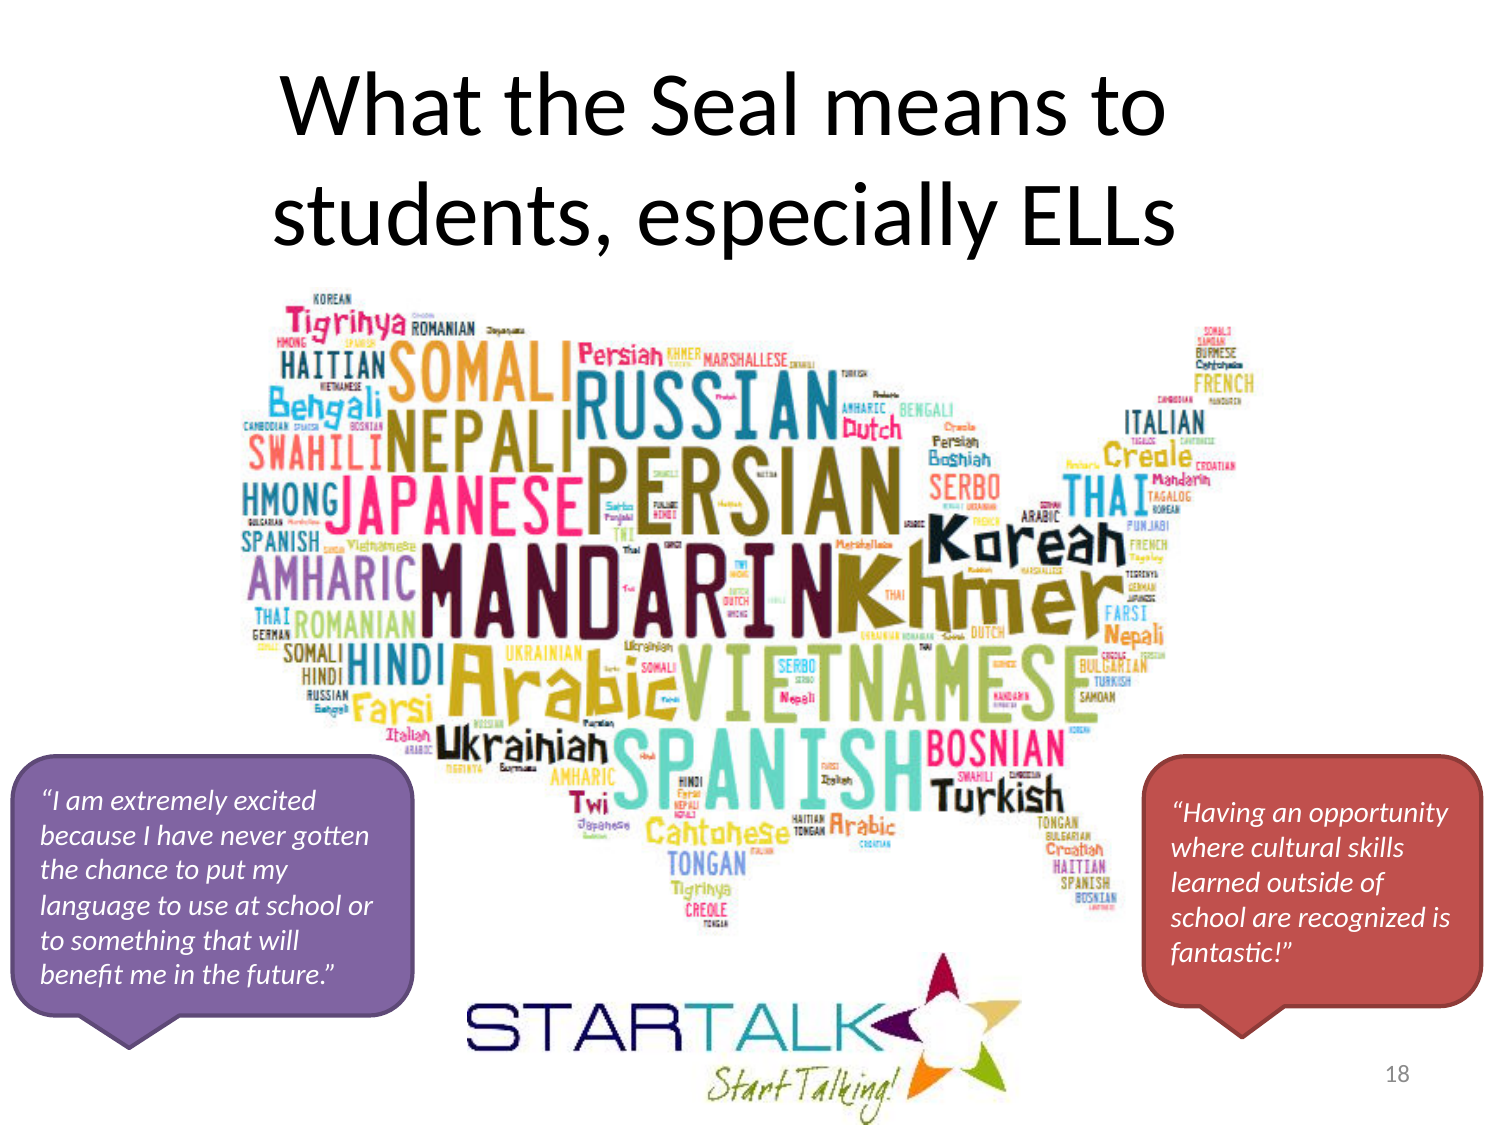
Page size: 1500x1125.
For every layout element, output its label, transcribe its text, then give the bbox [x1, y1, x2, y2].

picture [224, 287, 1276, 951]
title What the Seal means to students, especially ELLs [87, 72, 1363, 235]
picture [467, 952, 1022, 1125]
slide_number 18 [1074, 1042, 1425, 1103]
text_box “I am extremely excited because I have never gotten the chance to put my language to use at school or to something that will benefit me in the future.” [10, 754, 415, 1050]
text_box “Having an opportunity where cultural skills learned outside of school are recognized is fantastic!” [1141, 754, 1484, 1040]
